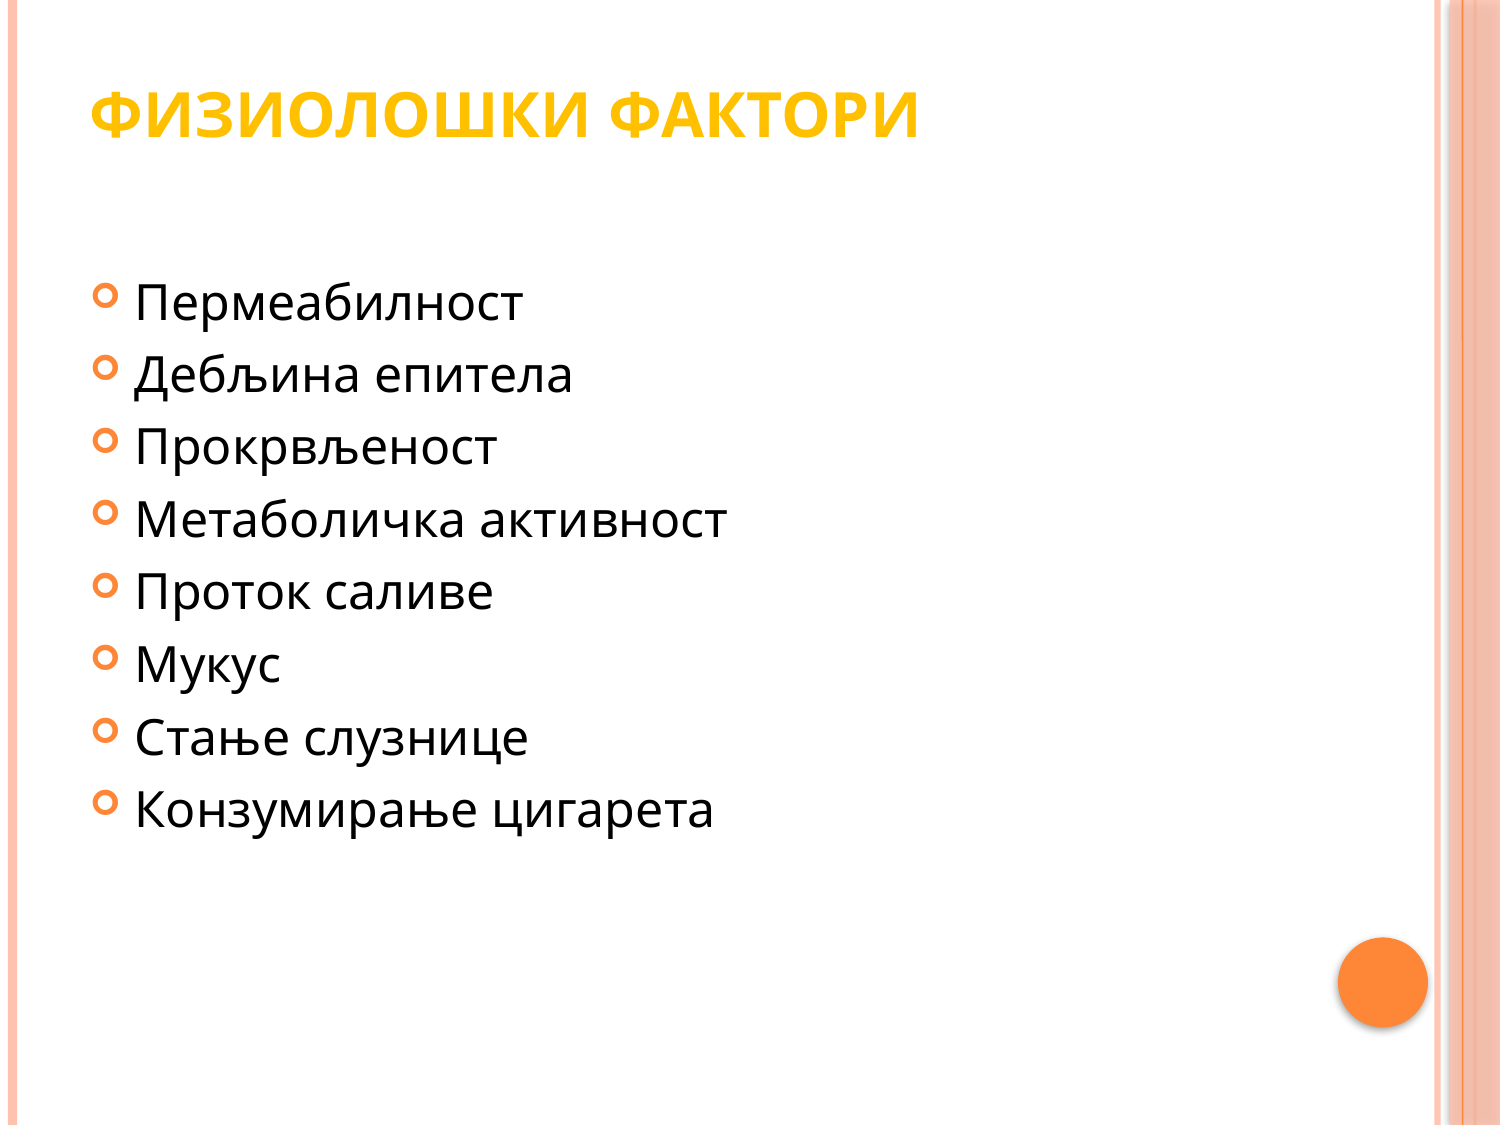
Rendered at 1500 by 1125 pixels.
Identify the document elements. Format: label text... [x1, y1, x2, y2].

list Пермеабилност Дебљина епитела Прокрвљеност Метаболичка активност Проток саливе Мукус Стање слузнице Конзумирање цигарета [75, 262, 1300, 1062]
title Физиолошки фактори [75, 45, 1300, 233]
